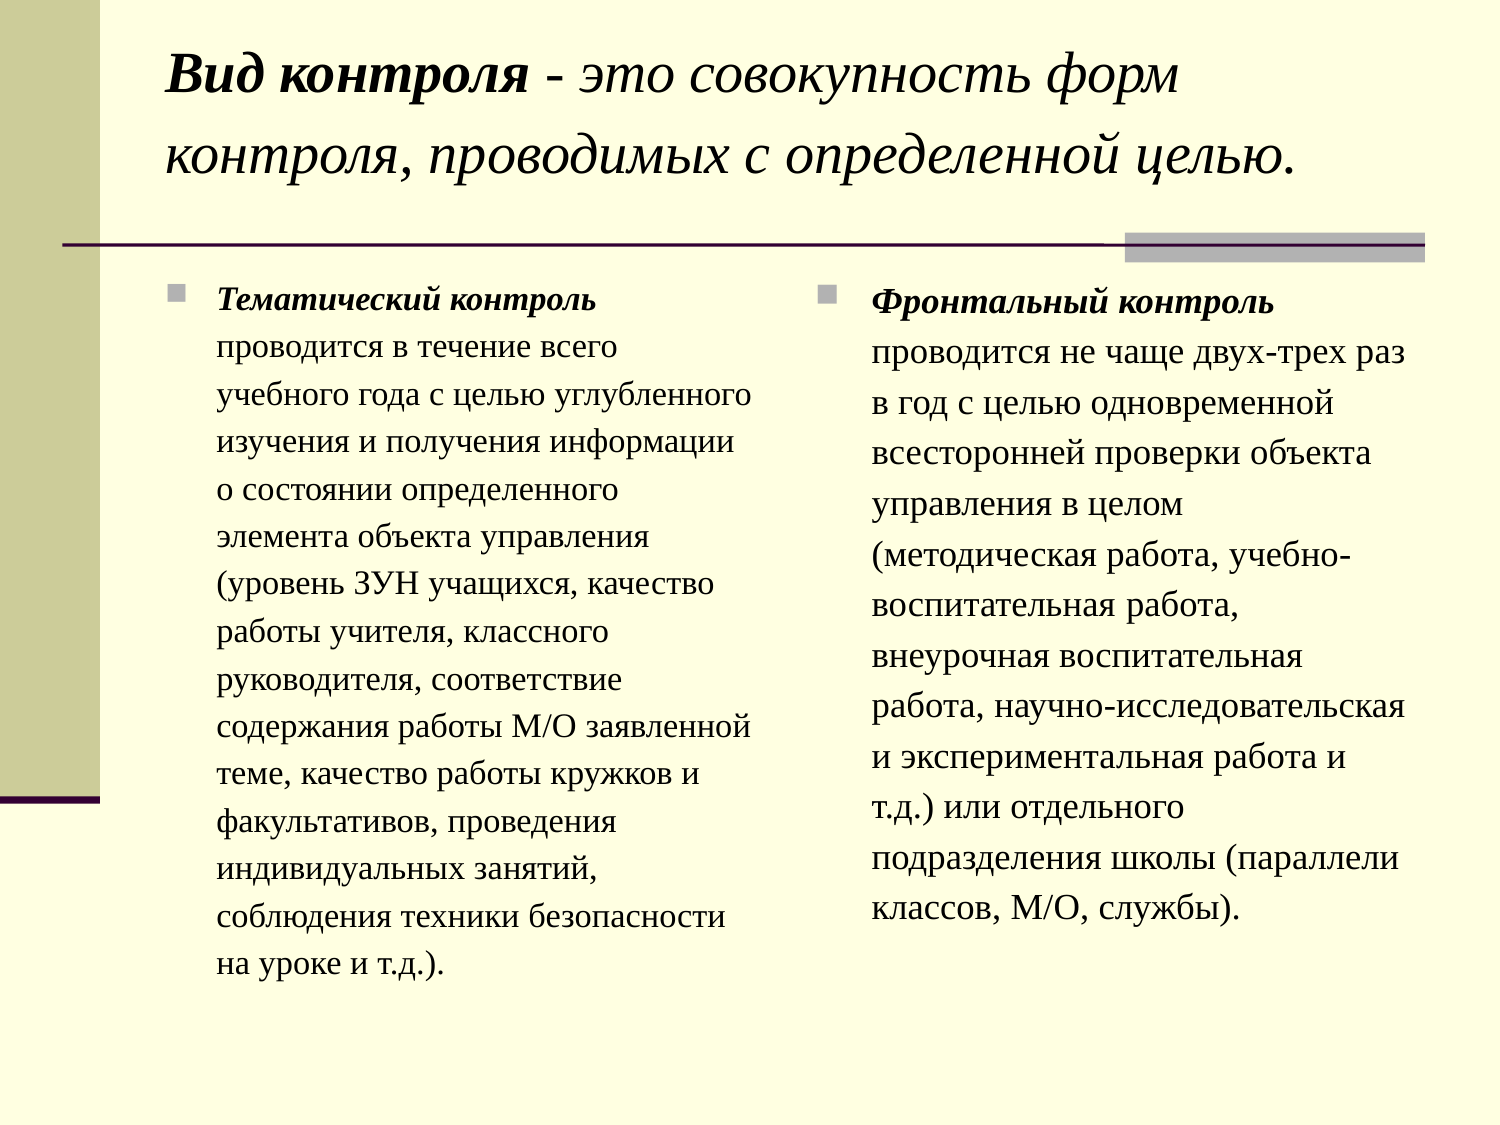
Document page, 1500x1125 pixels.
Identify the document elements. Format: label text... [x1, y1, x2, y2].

title Вид контроля - это совокупность форм контроля, проводимых с определенной целью. [150, 45, 1425, 234]
list Тематический контроль проводится в течение всего учебного года с целью углубленного изучения и получения информации о состоянии определенного элемента объекта управления (уровень ЗУН учащихся, качество работы учителя, классного руководителя, соответствие содержания работы М/О заявленной теме, качество работы кружков и факультативов, проведения индивидуальных занятий, соблюдения техники безопасности на уроке и т.д.). [150, 262, 775, 1006]
list Фронтальный контроль проводится не чаще двух-трех раз в год с целью одновременной всесторонней проверки объекта управления в целом (методическая работа, учебно-воспитательная работа, внеурочная воспитательная работа, научно-исследовательская и экспериментальная работа и т.д.) или отдельного подразделения школы (параллели классов, М/О, службы). [800, 262, 1425, 1006]
